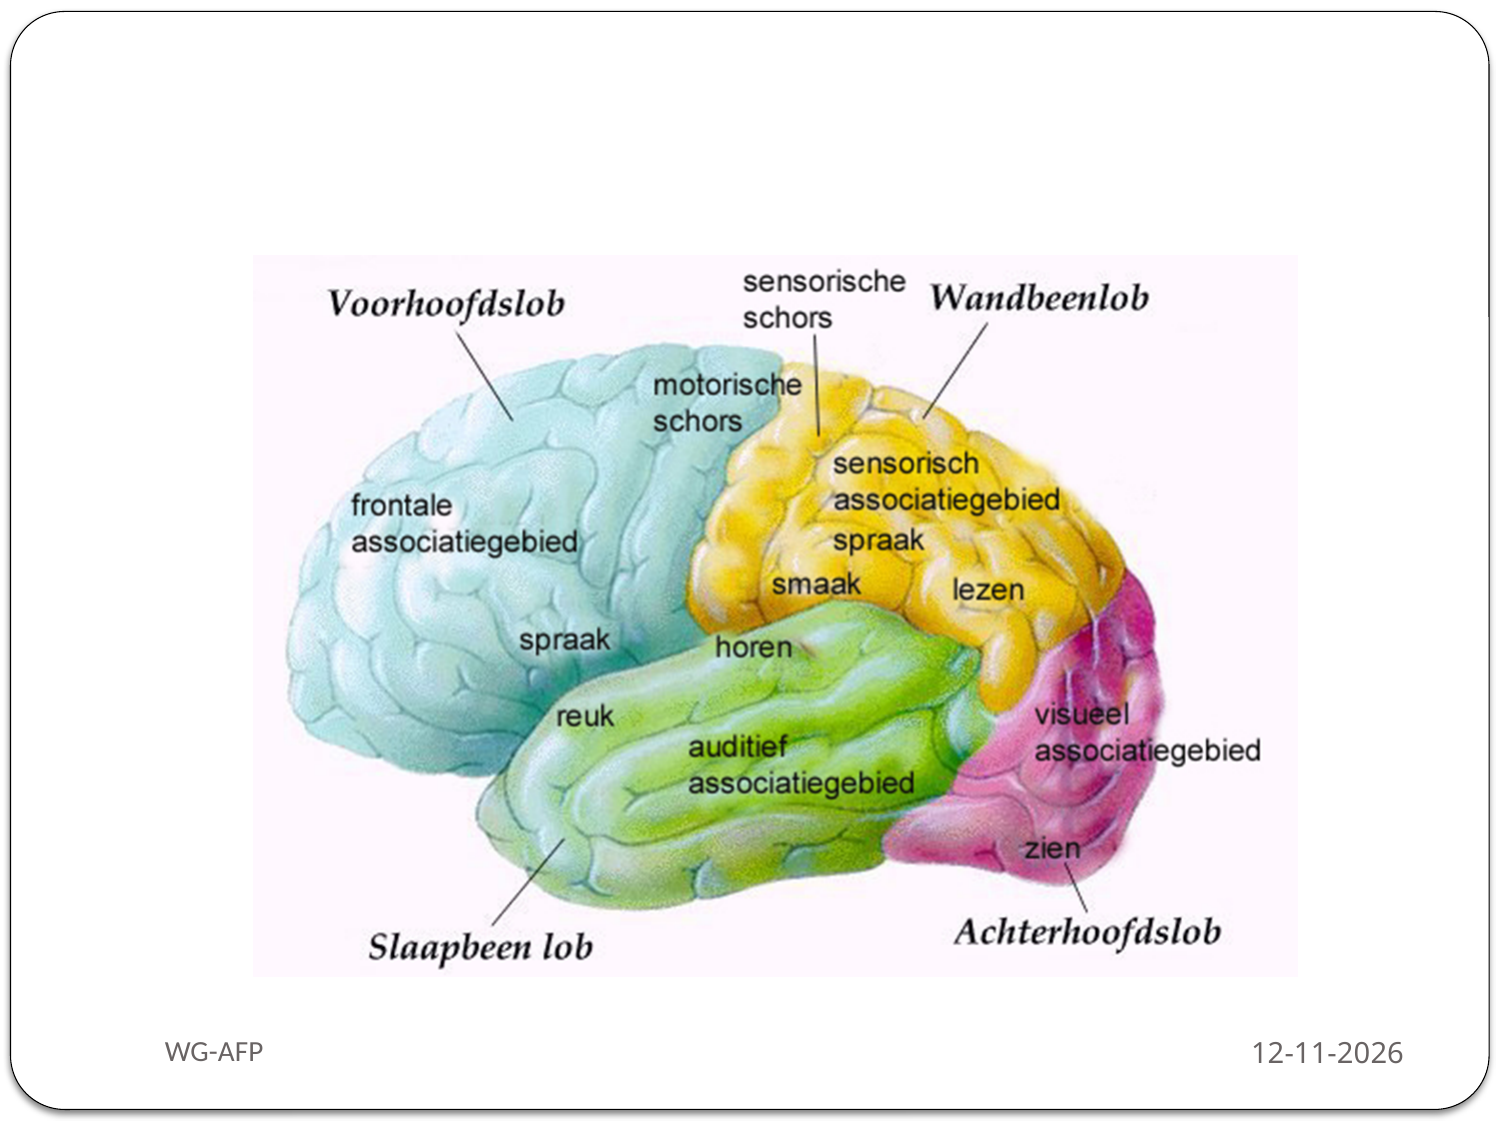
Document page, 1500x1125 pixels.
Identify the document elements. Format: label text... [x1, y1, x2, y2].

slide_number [1012, 1015, 1419, 1094]
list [253, 255, 1299, 977]
footer WG-AFP [150, 1012, 800, 1088]
